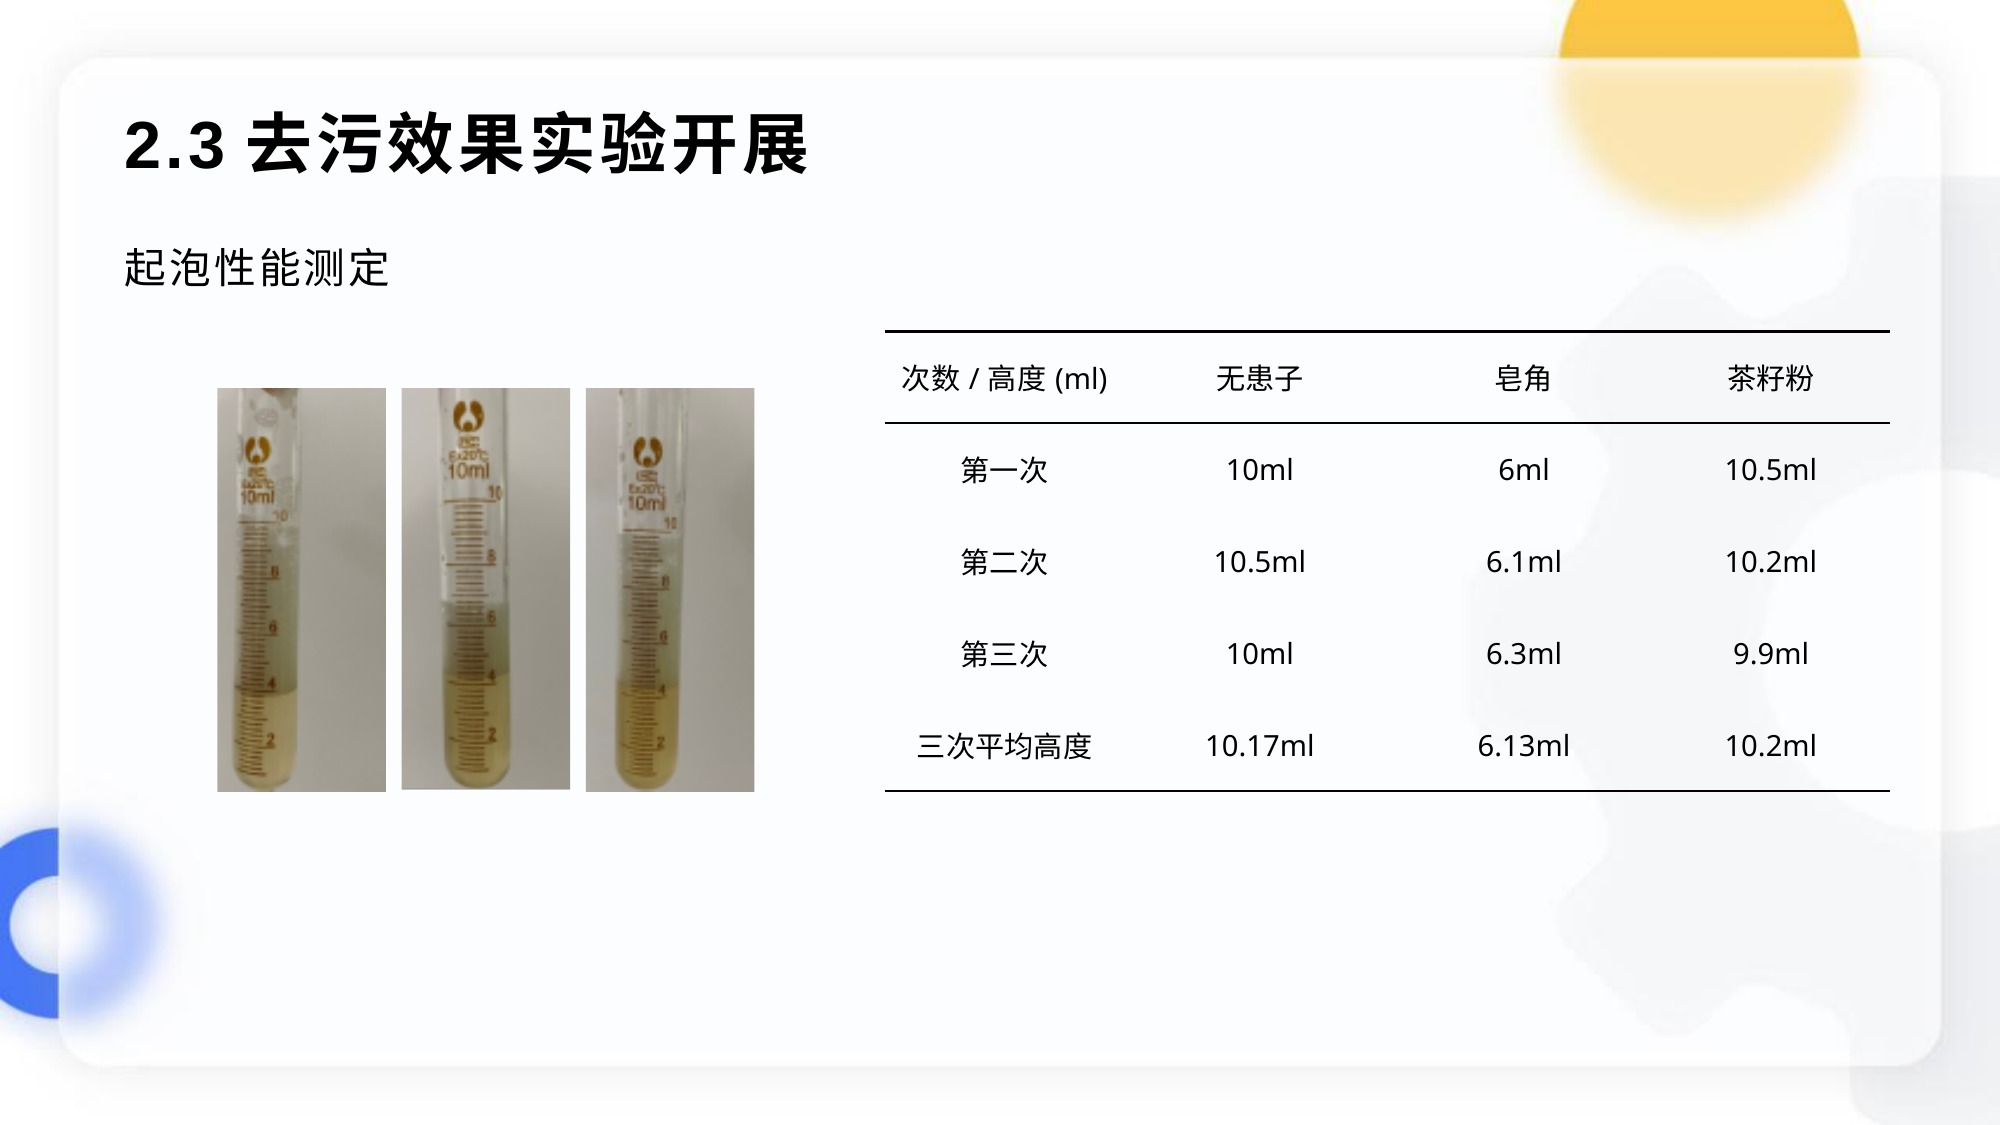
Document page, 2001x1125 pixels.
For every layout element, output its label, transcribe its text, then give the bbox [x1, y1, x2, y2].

table_cell 10.5ml [1652, 424, 1890, 515]
table_cell 6.13ml [1396, 699, 1652, 790]
table_cell 6.1ml [1396, 515, 1652, 607]
list 起泡性能测定 [109, 218, 1891, 1041]
table_header 次数/高度(ml) [885, 333, 1124, 422]
table_header 茶籽粉 [1652, 333, 1890, 422]
table_header 无患子 [1124, 333, 1396, 422]
table_cell 6ml [1396, 424, 1652, 515]
table_cell 10ml [1124, 607, 1396, 699]
table_cell 三次平均高度 [885, 699, 1124, 790]
picture [0, 0, 2000, 1125]
table_cell 10ml [1124, 424, 1396, 515]
table_cell 第三次 [885, 607, 1124, 699]
table_cell 10.2ml [1652, 515, 1890, 607]
table_cell 第一次 [885, 424, 1124, 515]
table_header 皂角 [1396, 333, 1652, 422]
title 2.3去污效果实验开展 [109, 106, 1891, 179]
table_cell 10.5ml [1124, 515, 1396, 607]
table_cell 第二次 [885, 515, 1124, 607]
table_cell 10.2ml [1652, 699, 1890, 790]
table_cell 6.3ml [1396, 607, 1652, 699]
table_cell 9.9ml [1652, 607, 1890, 699]
table_cell 10.17ml [1124, 699, 1396, 790]
